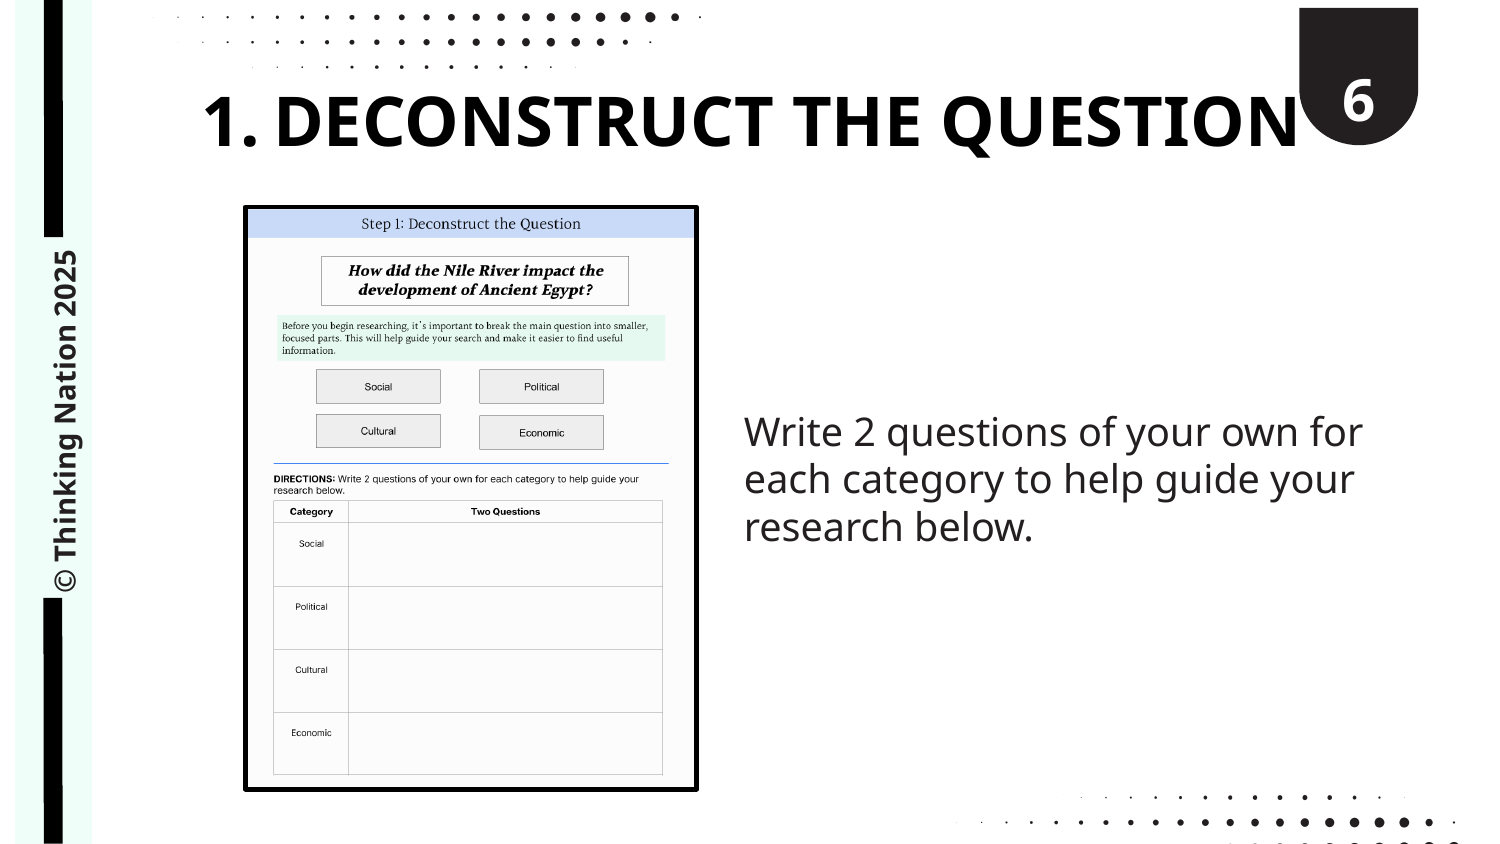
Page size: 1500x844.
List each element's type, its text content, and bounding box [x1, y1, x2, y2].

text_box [14, 0, 93, 844]
picture [247, 208, 695, 788]
text_box Write 2 questions of your own for each category to help guide your research below. [743, 406, 1408, 549]
text_box DECONSTRUCT THE QUESTION [97, 77, 1416, 161]
text_box [128, 0, 729, 69]
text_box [1294, 0, 1423, 146]
text_box [882, 795, 1483, 844]
